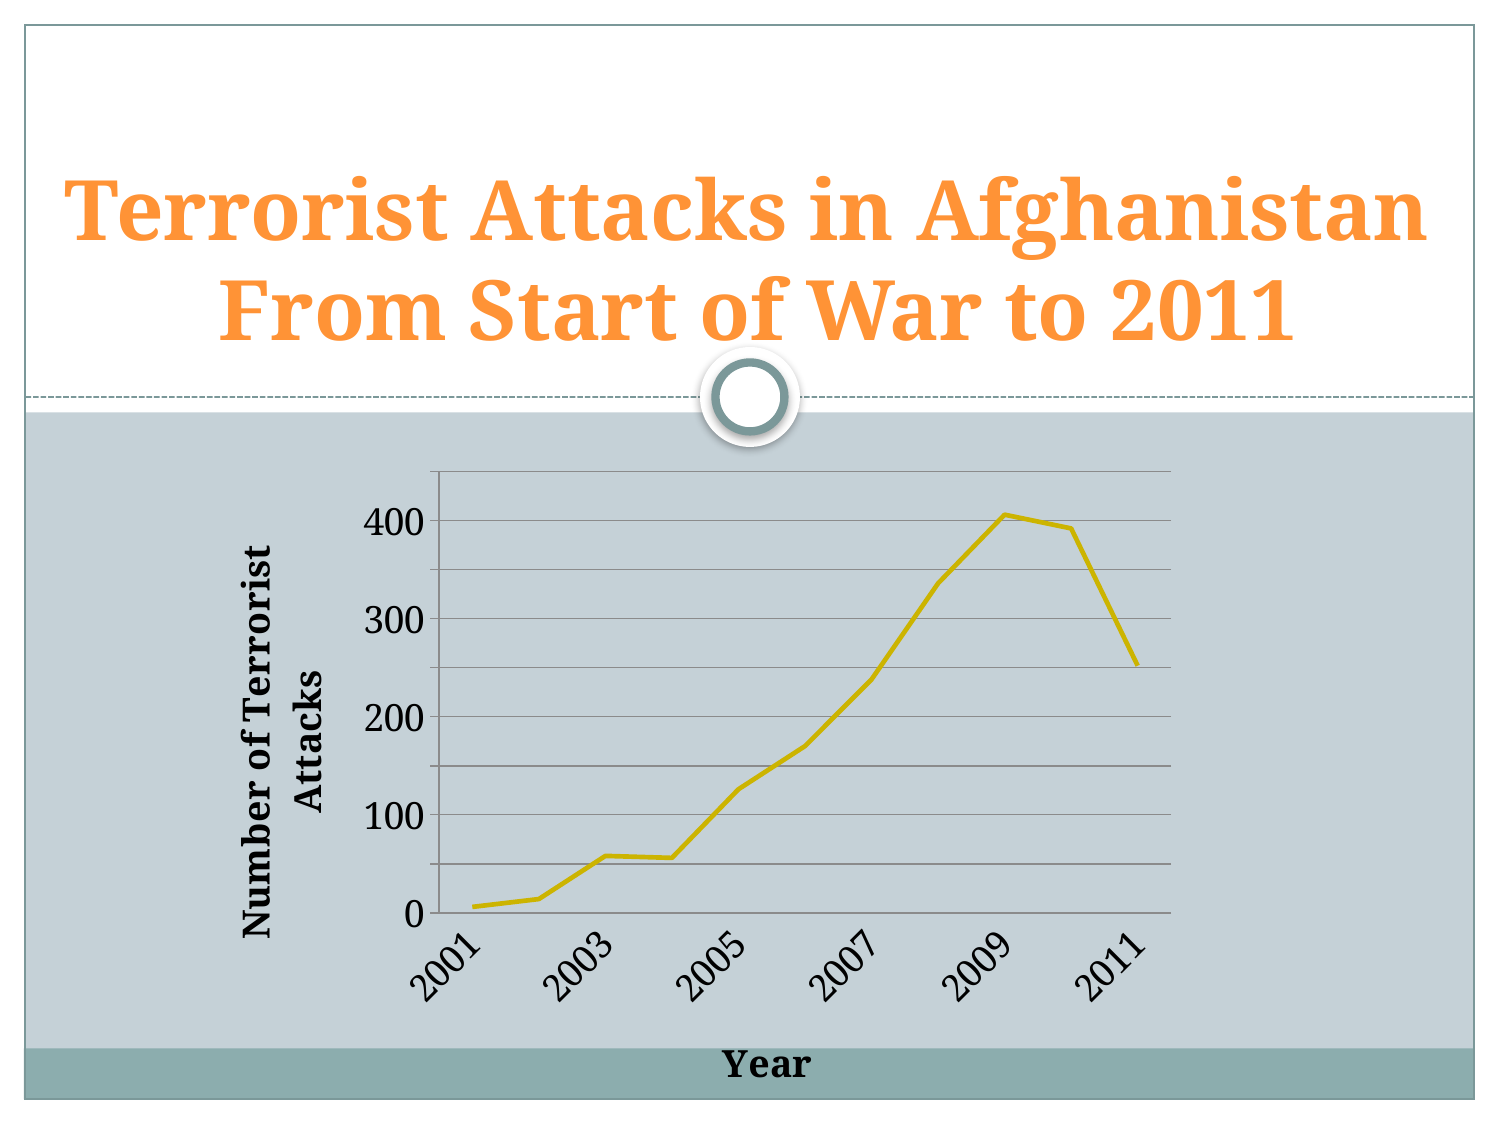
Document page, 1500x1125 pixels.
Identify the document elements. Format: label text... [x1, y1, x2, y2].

chart [190, 458, 1192, 1125]
text_box Terrorist Attacks in Afghanistan From Start of War to 2011 [49, 50, 1467, 365]
